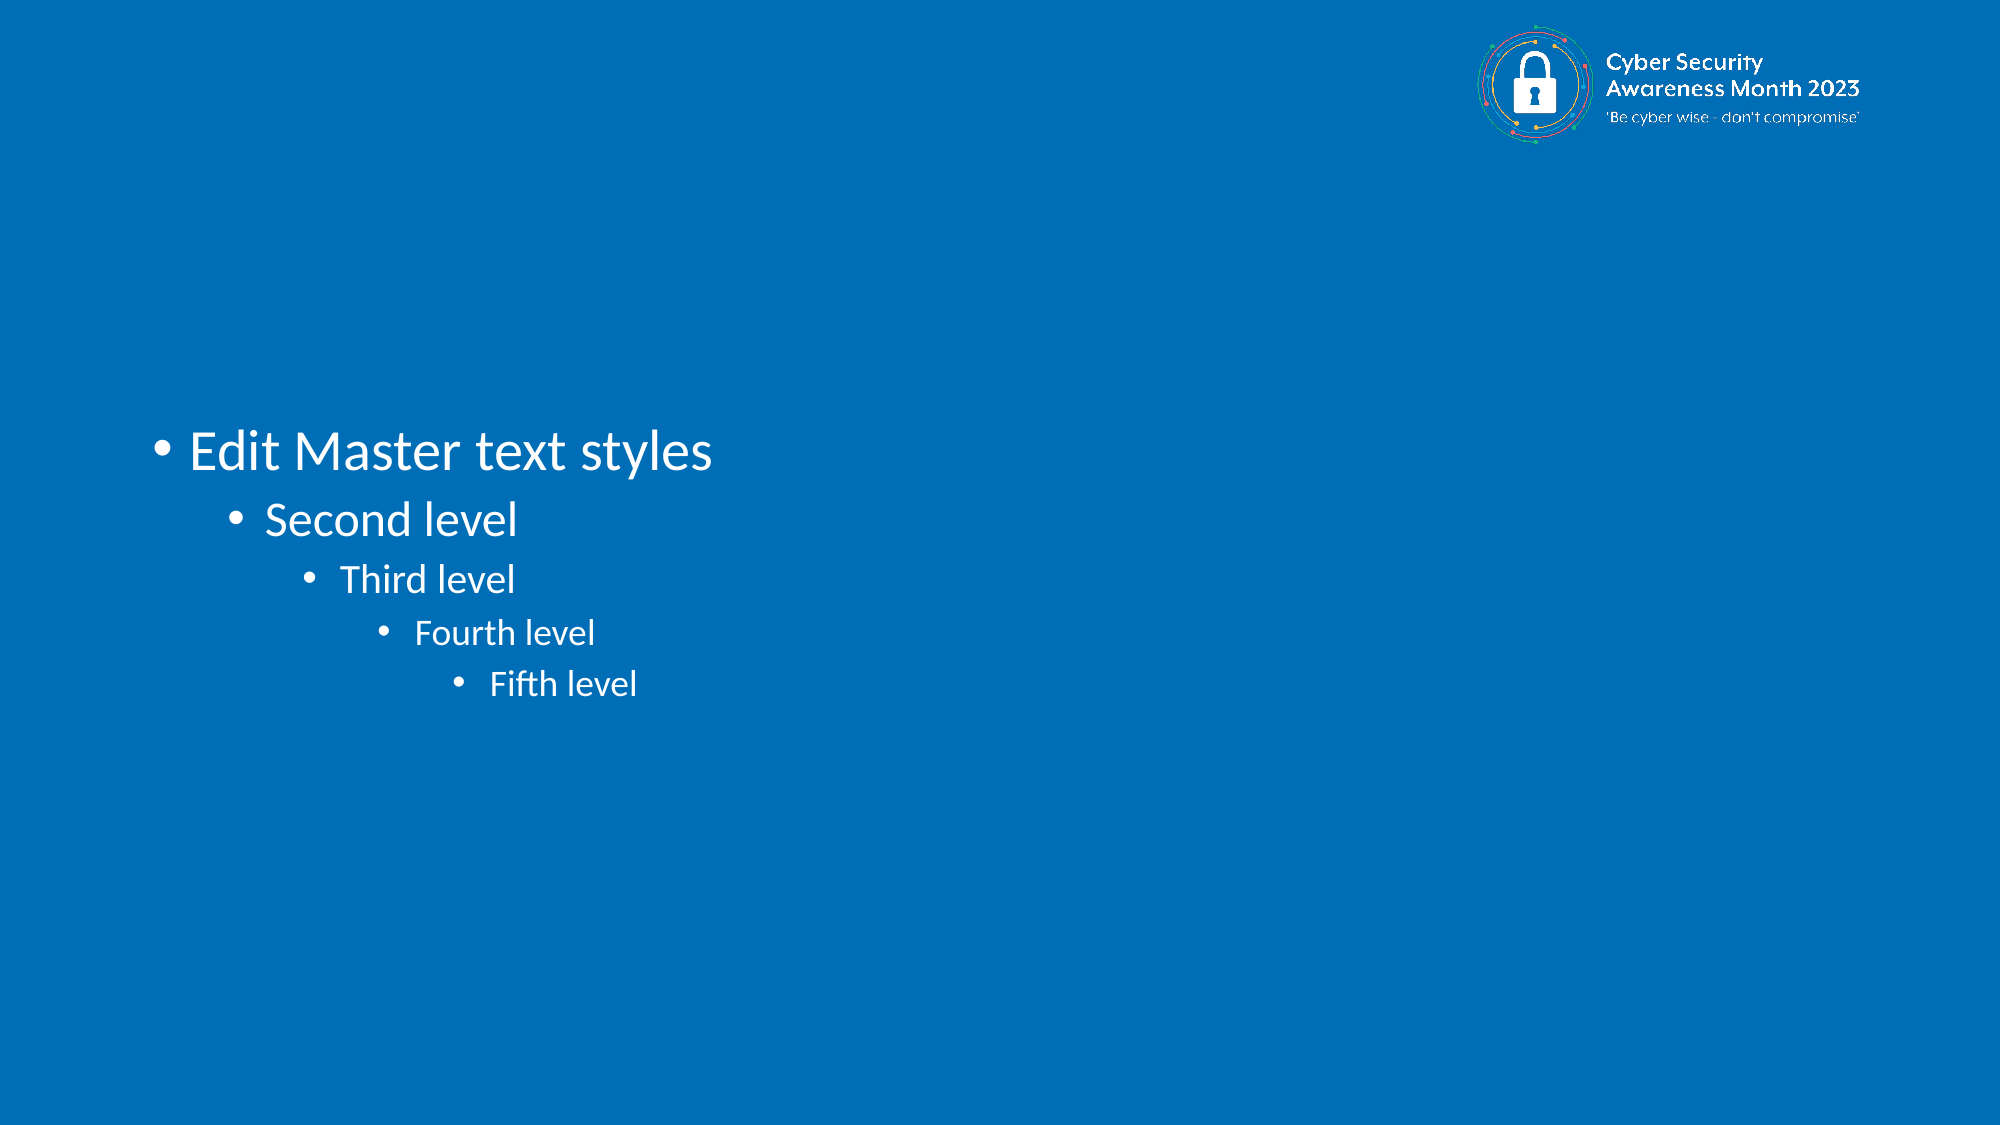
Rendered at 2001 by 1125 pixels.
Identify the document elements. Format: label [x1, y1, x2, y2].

picture [1427, 5, 1910, 166]
